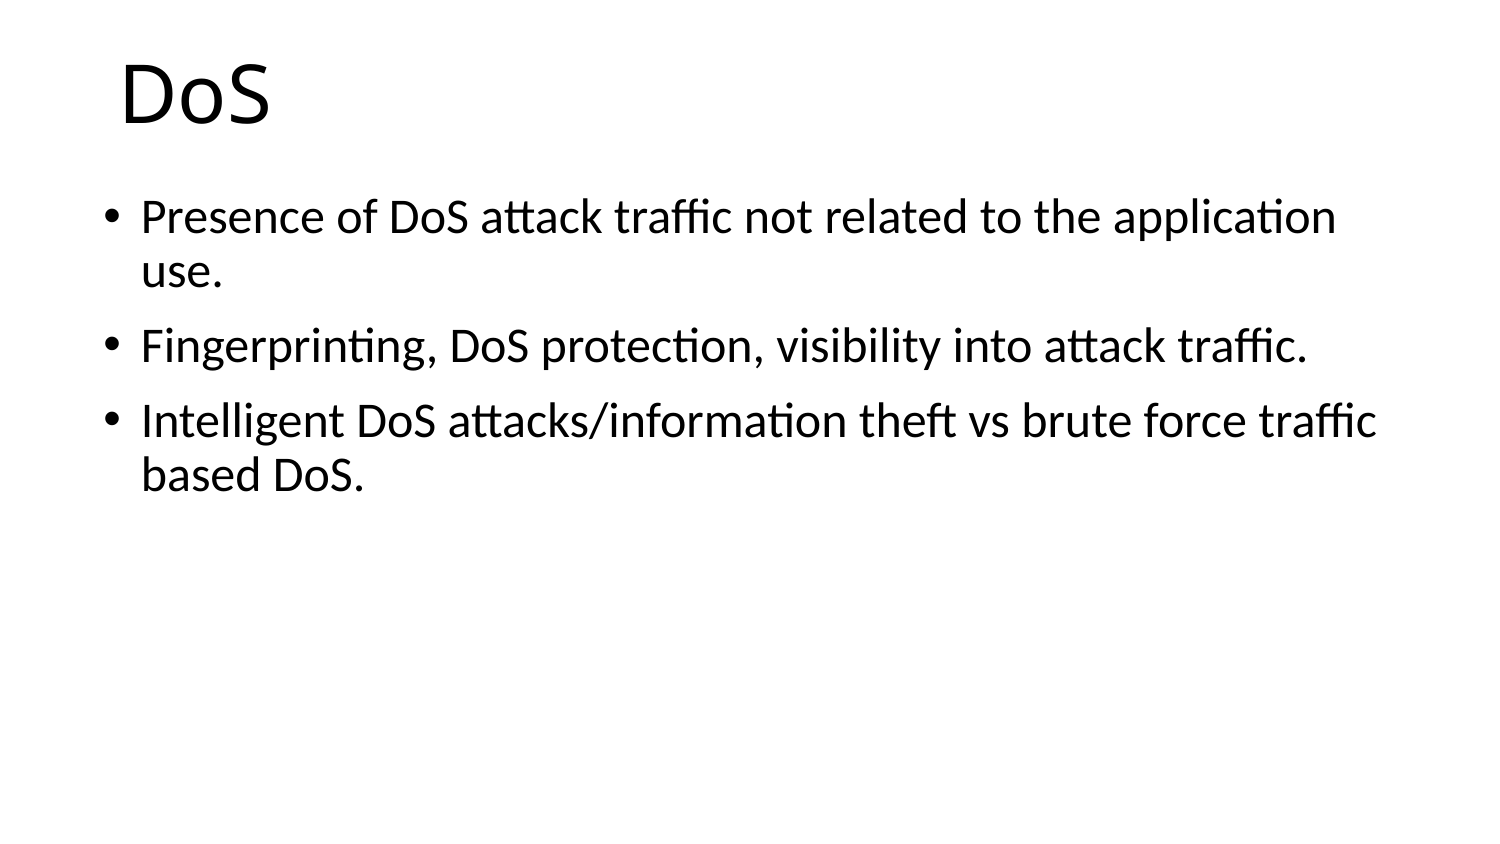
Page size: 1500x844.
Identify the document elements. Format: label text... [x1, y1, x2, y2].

title DoS [103, 44, 1397, 149]
text_box Presence of DoS attack traffic not related to the application use. Fingerprinting, DoS protection, visibility into attack traffic. Intelligent DoS attacks/information theft vs brute force traffic based DoS. [88, 183, 1436, 560]
